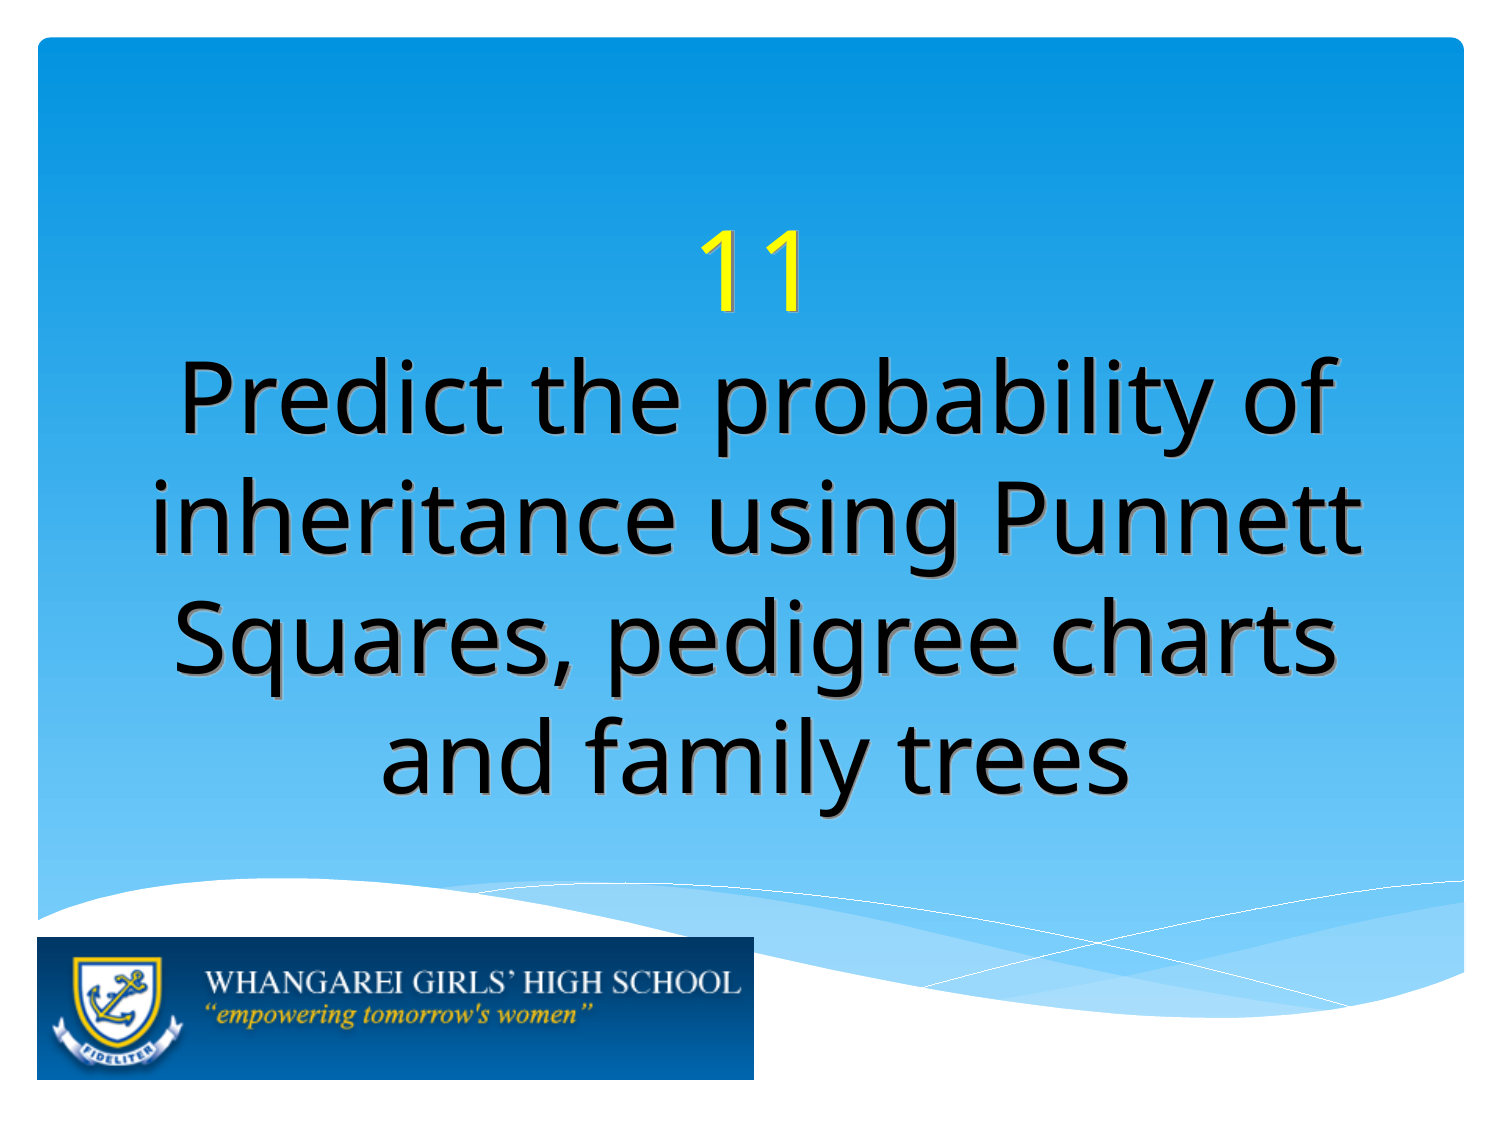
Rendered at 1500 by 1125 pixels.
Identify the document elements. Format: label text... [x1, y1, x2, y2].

text_box 11 Predict the probability of inheritance using Punnett Squares, pedigree charts and family trees [74, 99, 1438, 913]
picture [37, 937, 754, 1080]
